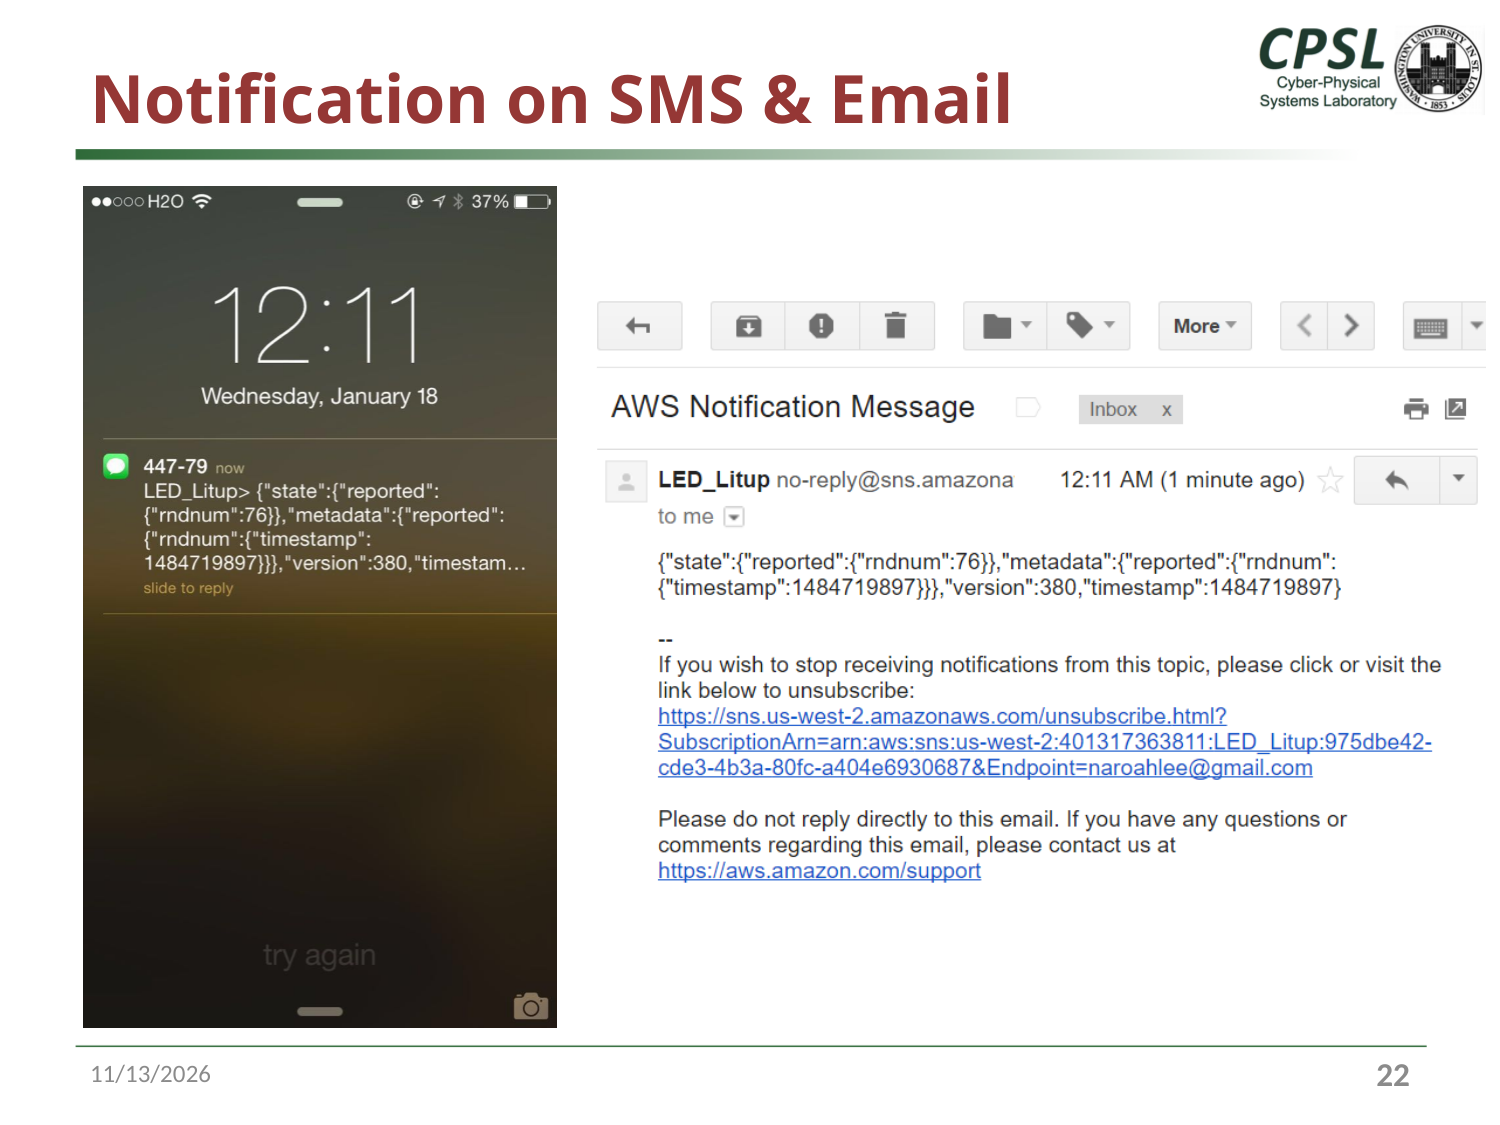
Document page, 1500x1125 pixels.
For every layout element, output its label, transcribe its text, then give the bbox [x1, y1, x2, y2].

slide_number 21 [1074, 1042, 1425, 1103]
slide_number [75, 1042, 425, 1103]
footer [512, 1042, 988, 1103]
picture [0, 0, 1500, 1125]
title Notification on SMS & Email [75, 45, 1425, 149]
